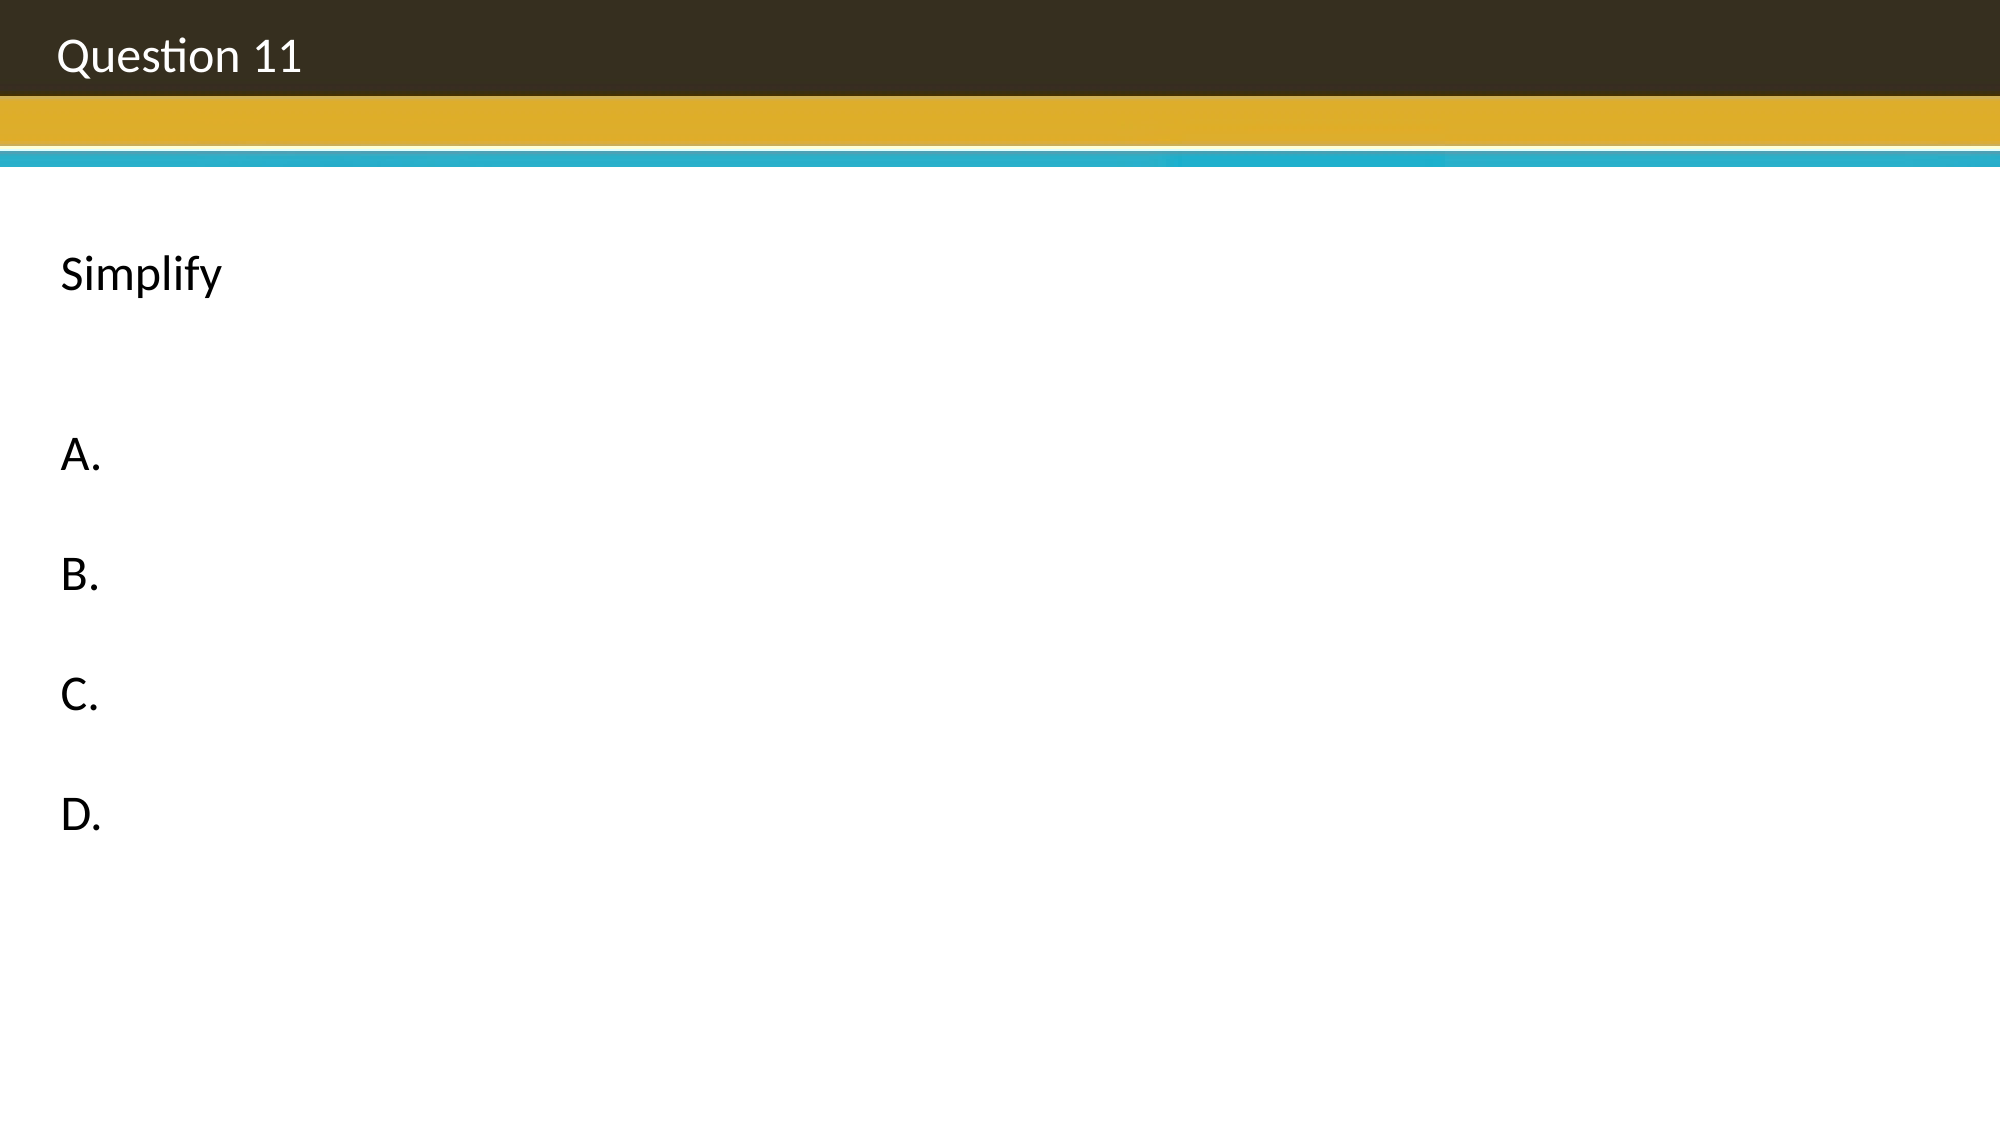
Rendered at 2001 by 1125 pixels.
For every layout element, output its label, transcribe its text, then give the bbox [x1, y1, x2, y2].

text_box Question 11 [41, 14, 318, 90]
picture [0, 0, 2000, 167]
